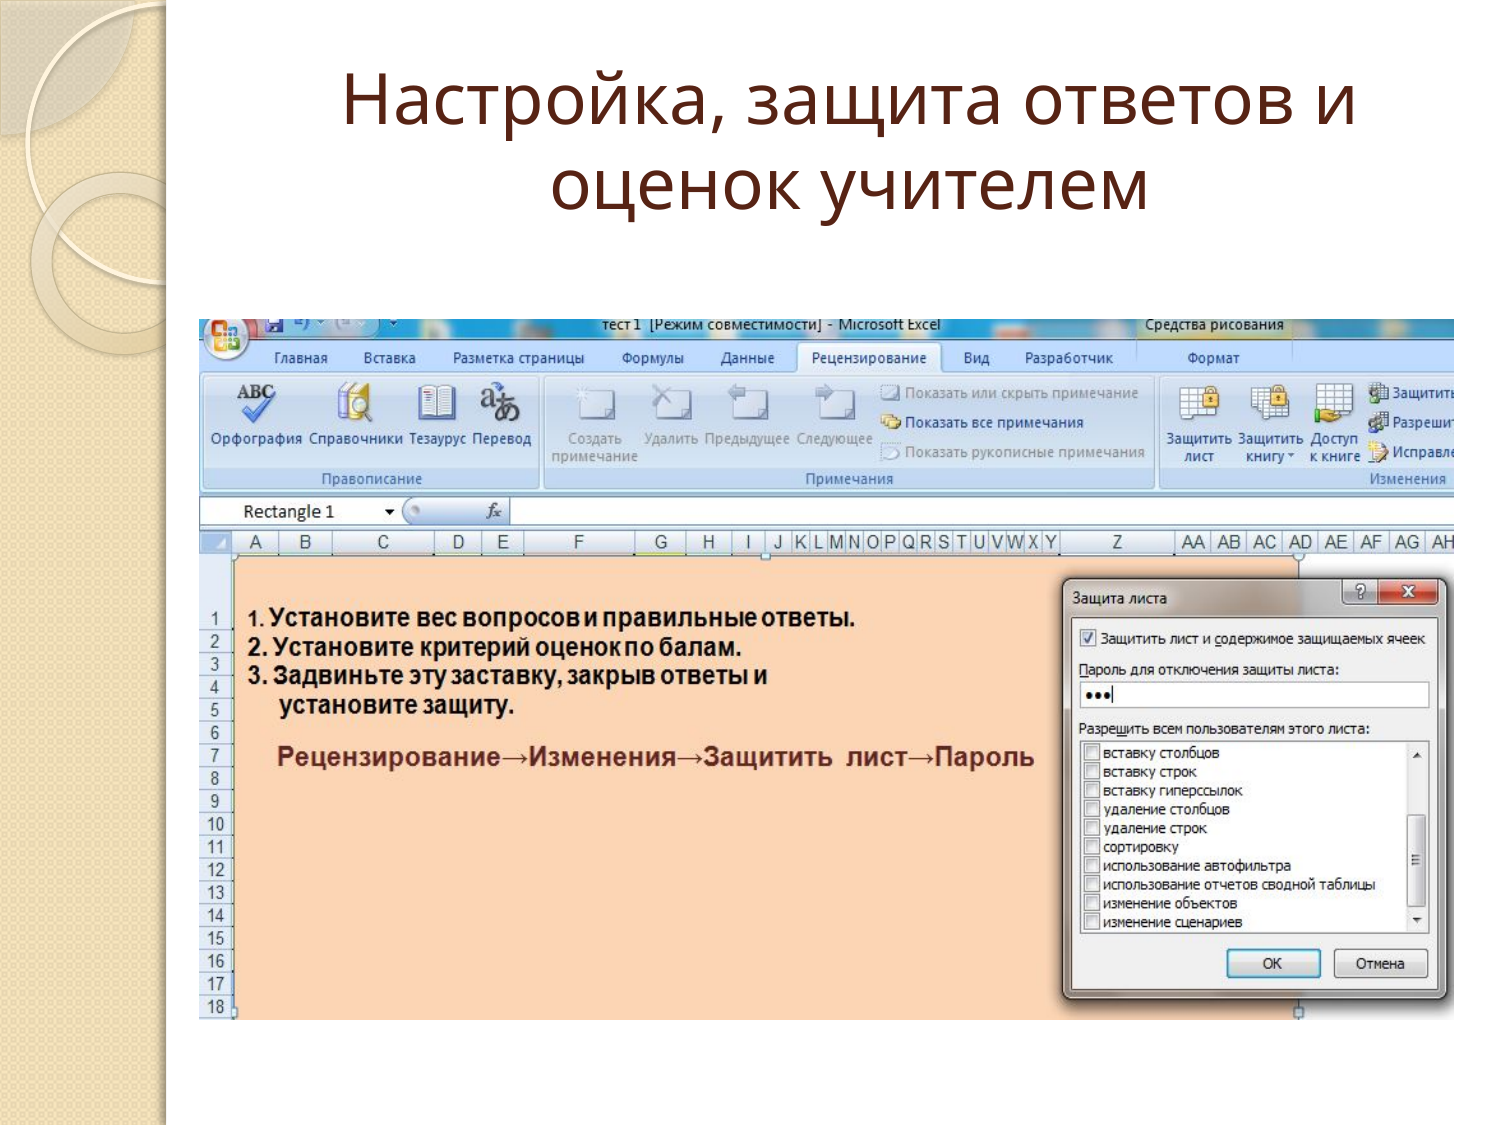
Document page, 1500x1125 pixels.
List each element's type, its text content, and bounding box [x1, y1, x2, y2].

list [198, 319, 1454, 1020]
title Настройка, защита ответов и оценок учителем [235, 45, 1466, 233]
